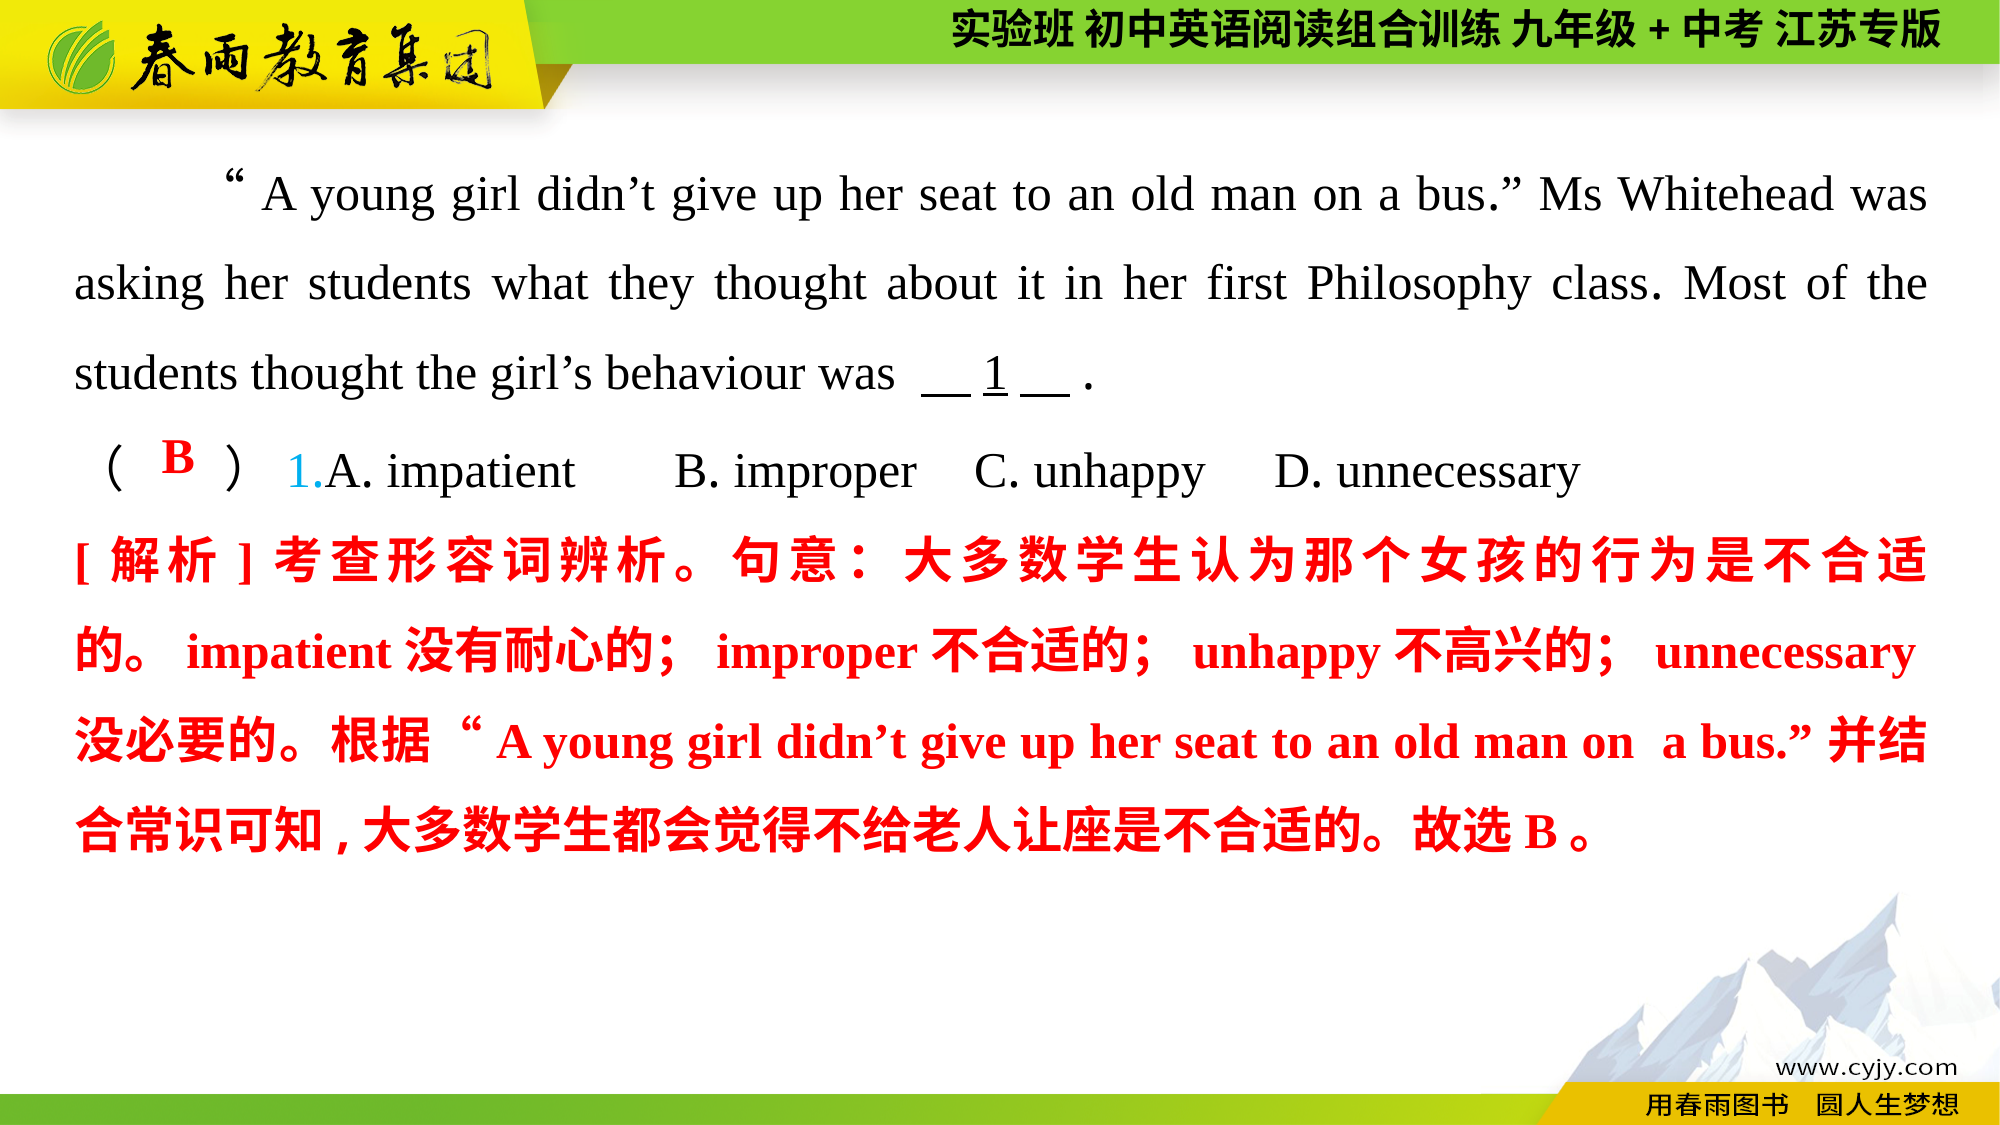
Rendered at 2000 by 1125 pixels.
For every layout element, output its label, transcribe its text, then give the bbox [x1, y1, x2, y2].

text_box （ ）1.A. impatient B. improper C. unhappy D. unnecessary [59, 400, 1944, 490]
text_box B [146, 415, 210, 490]
text_box [解析]考查形容词辨析。句意：大多数学生认为那个女孩的行为是不合适的。impatient没有耐心的；improper不合适的；unhappy不高兴的；unnecessary没必要的。根据“A young girl didn’t give up her seat to an old man on a bus.”并结合常识可知,大多数学生都会觉得不给老人让座是不合适的。故选B。 [59, 490, 1944, 866]
list “A young girl didn’t give up her seat to an old man on a bus.” Ms Whitehead was asking her students what they thought about it in her first Philosophy class. Most of the students thought the girl’s behaviour was 1 . [59, 122, 1944, 400]
picture [0, 0, 2000, 1125]
